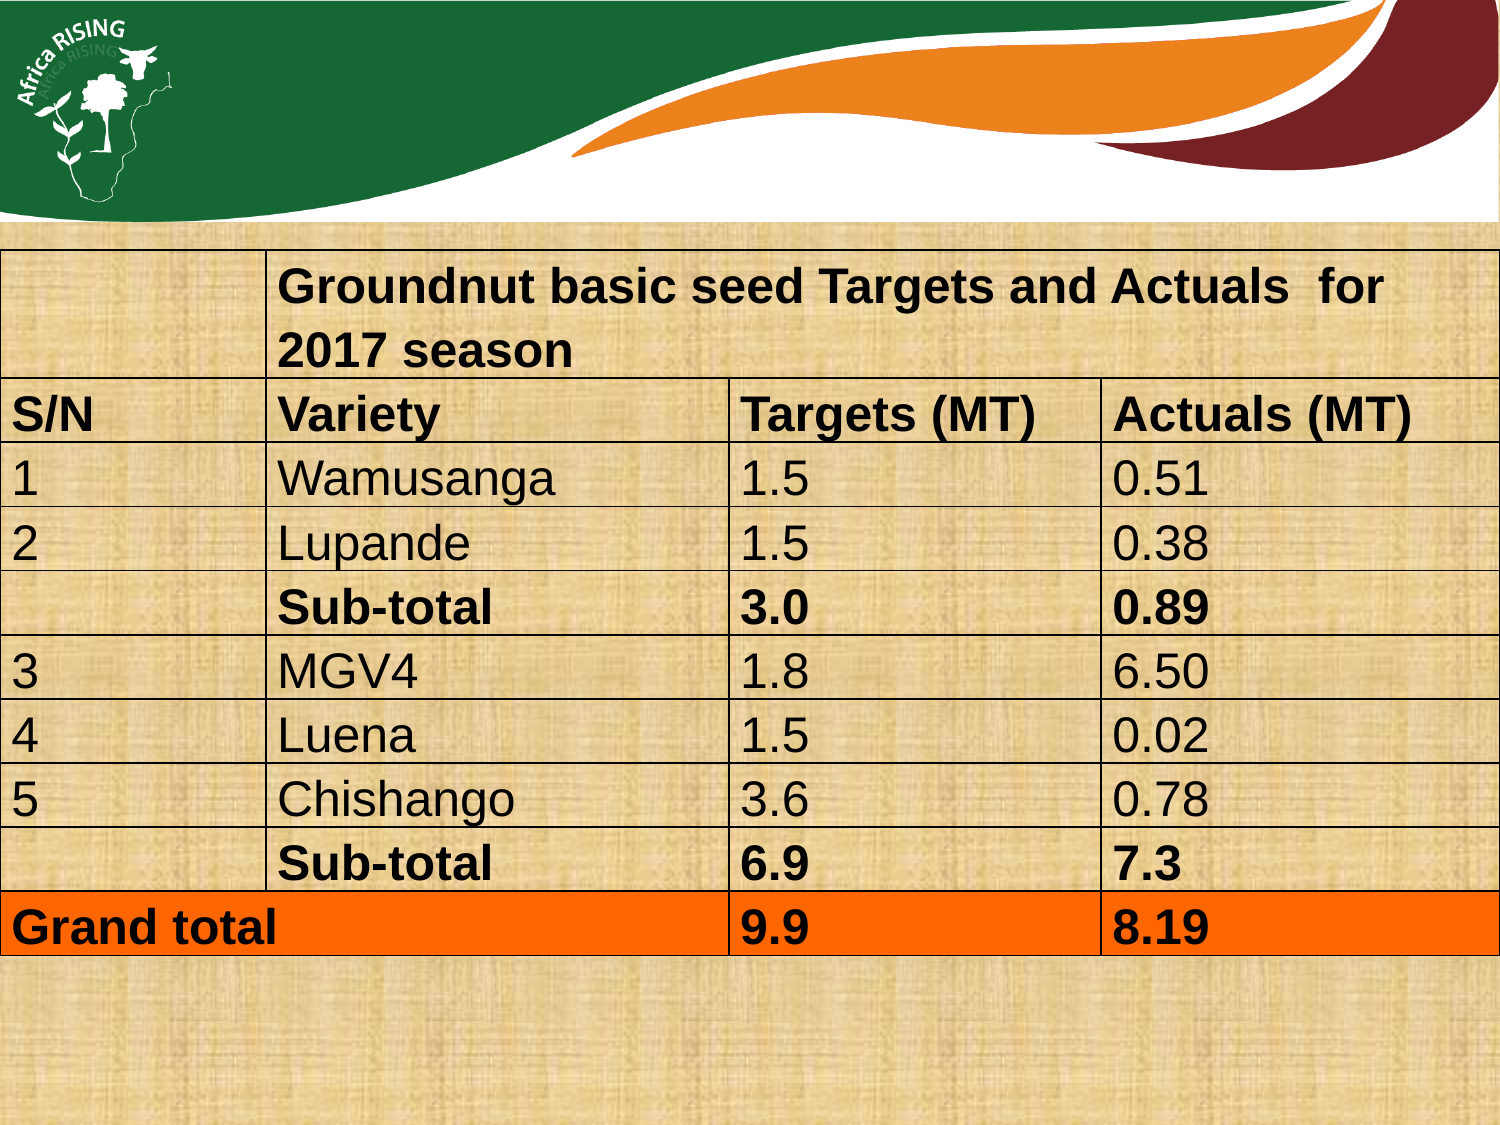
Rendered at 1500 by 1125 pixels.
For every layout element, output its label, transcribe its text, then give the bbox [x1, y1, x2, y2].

table_cell 9.9 [730, 892, 1100, 955]
table_cell Actuals (MT) [1102, 379, 1499, 441]
table_cell 8.19 [1102, 892, 1499, 955]
table_cell S/N [1, 379, 265, 441]
table_cell 6.50 [1102, 636, 1499, 698]
table_cell 1.5 [730, 507, 1100, 570]
table_cell 6.9 [730, 828, 1100, 890]
table_cell 0.51 [1102, 443, 1499, 506]
table_cell 2 [1, 507, 265, 570]
table_cell 3.0 [730, 571, 1100, 634]
table_cell 0.89 [1102, 571, 1499, 634]
table_cell 3.6 [730, 764, 1100, 826]
picture [0, 0, 1500, 249]
table_cell 0.02 [1102, 700, 1499, 762]
table_cell MGV4 [267, 636, 728, 698]
table_cell Grand total [1, 892, 728, 955]
table_cell Luena [267, 700, 728, 762]
table_cell 1 [1, 443, 265, 506]
table_cell Lupande [267, 507, 728, 570]
table_cell [1, 828, 265, 890]
table_header [1, 251, 265, 377]
table_cell Sub-total [267, 828, 728, 890]
table_cell 4 [1, 700, 265, 762]
table_cell 7.3 [1102, 828, 1499, 890]
table_cell Variety [267, 379, 728, 441]
table_header Groundnut basic seed Targets and Actuals for 2017 season [267, 251, 1499, 377]
table_cell Wamusanga [267, 443, 728, 506]
table_cell 5 [1, 764, 265, 826]
table_cell 0.78 [1102, 764, 1499, 826]
picture [0, 956, 1500, 1125]
table_cell 3 [1, 636, 265, 698]
table_cell [1, 571, 265, 634]
table_cell Chishango [267, 764, 728, 826]
table_cell 1.5 [730, 443, 1100, 506]
table_cell 1.8 [730, 636, 1100, 698]
table_cell Sub-total [267, 571, 728, 634]
table_cell 1.5 [730, 700, 1100, 762]
table_cell 0.38 [1102, 507, 1499, 570]
table_cell Targets (MT) [730, 379, 1100, 441]
